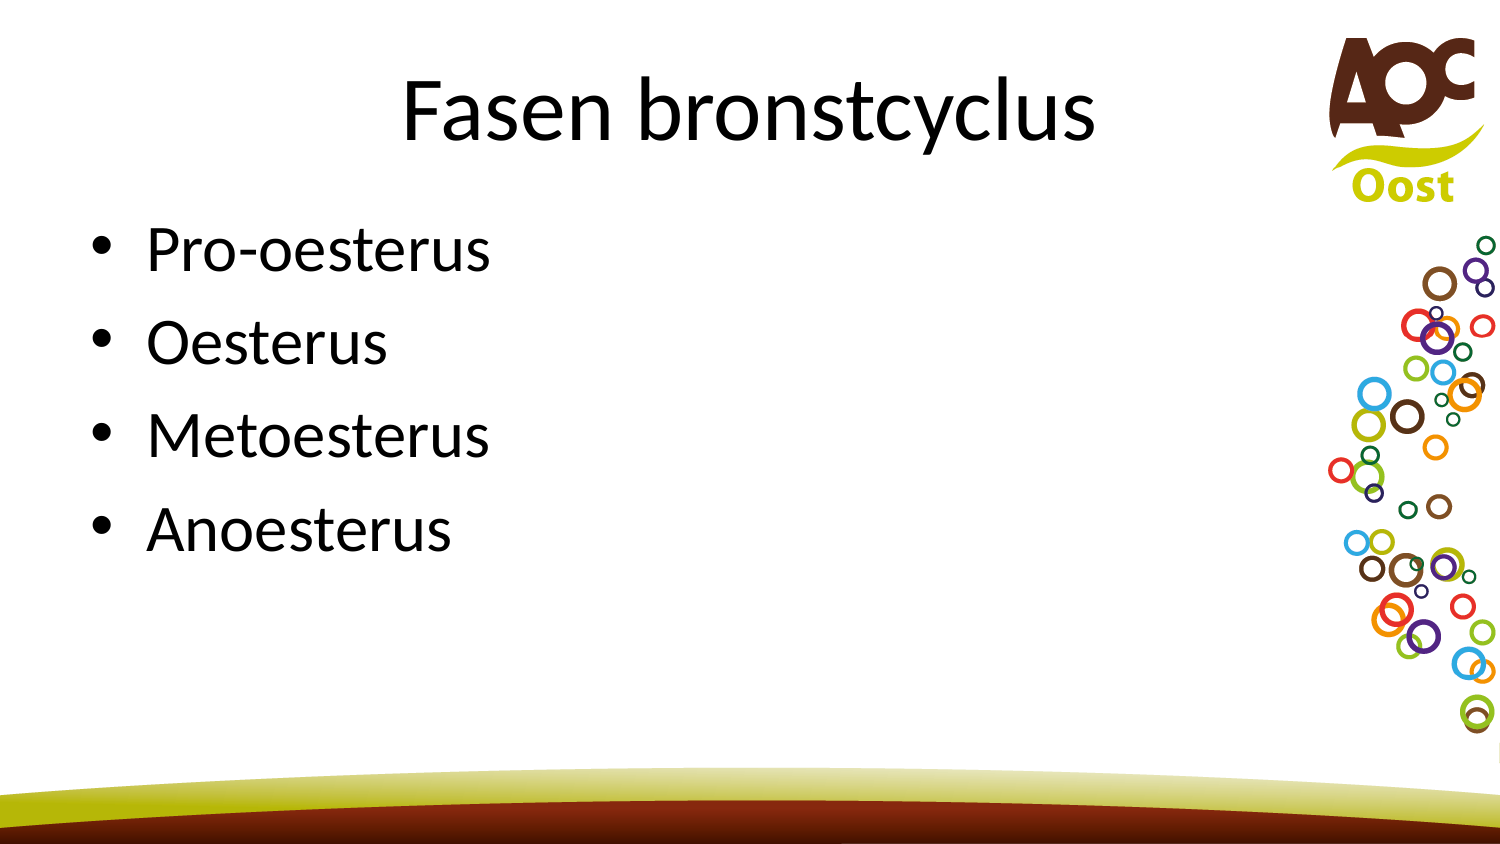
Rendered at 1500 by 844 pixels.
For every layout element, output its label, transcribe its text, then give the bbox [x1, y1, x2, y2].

list Pro-oesterus Oesterus Metoesterus Anoesterus [75, 196, 1425, 754]
title Fasen bronstcyclus [75, 33, 1425, 175]
picture [0, 0, 1500, 844]
